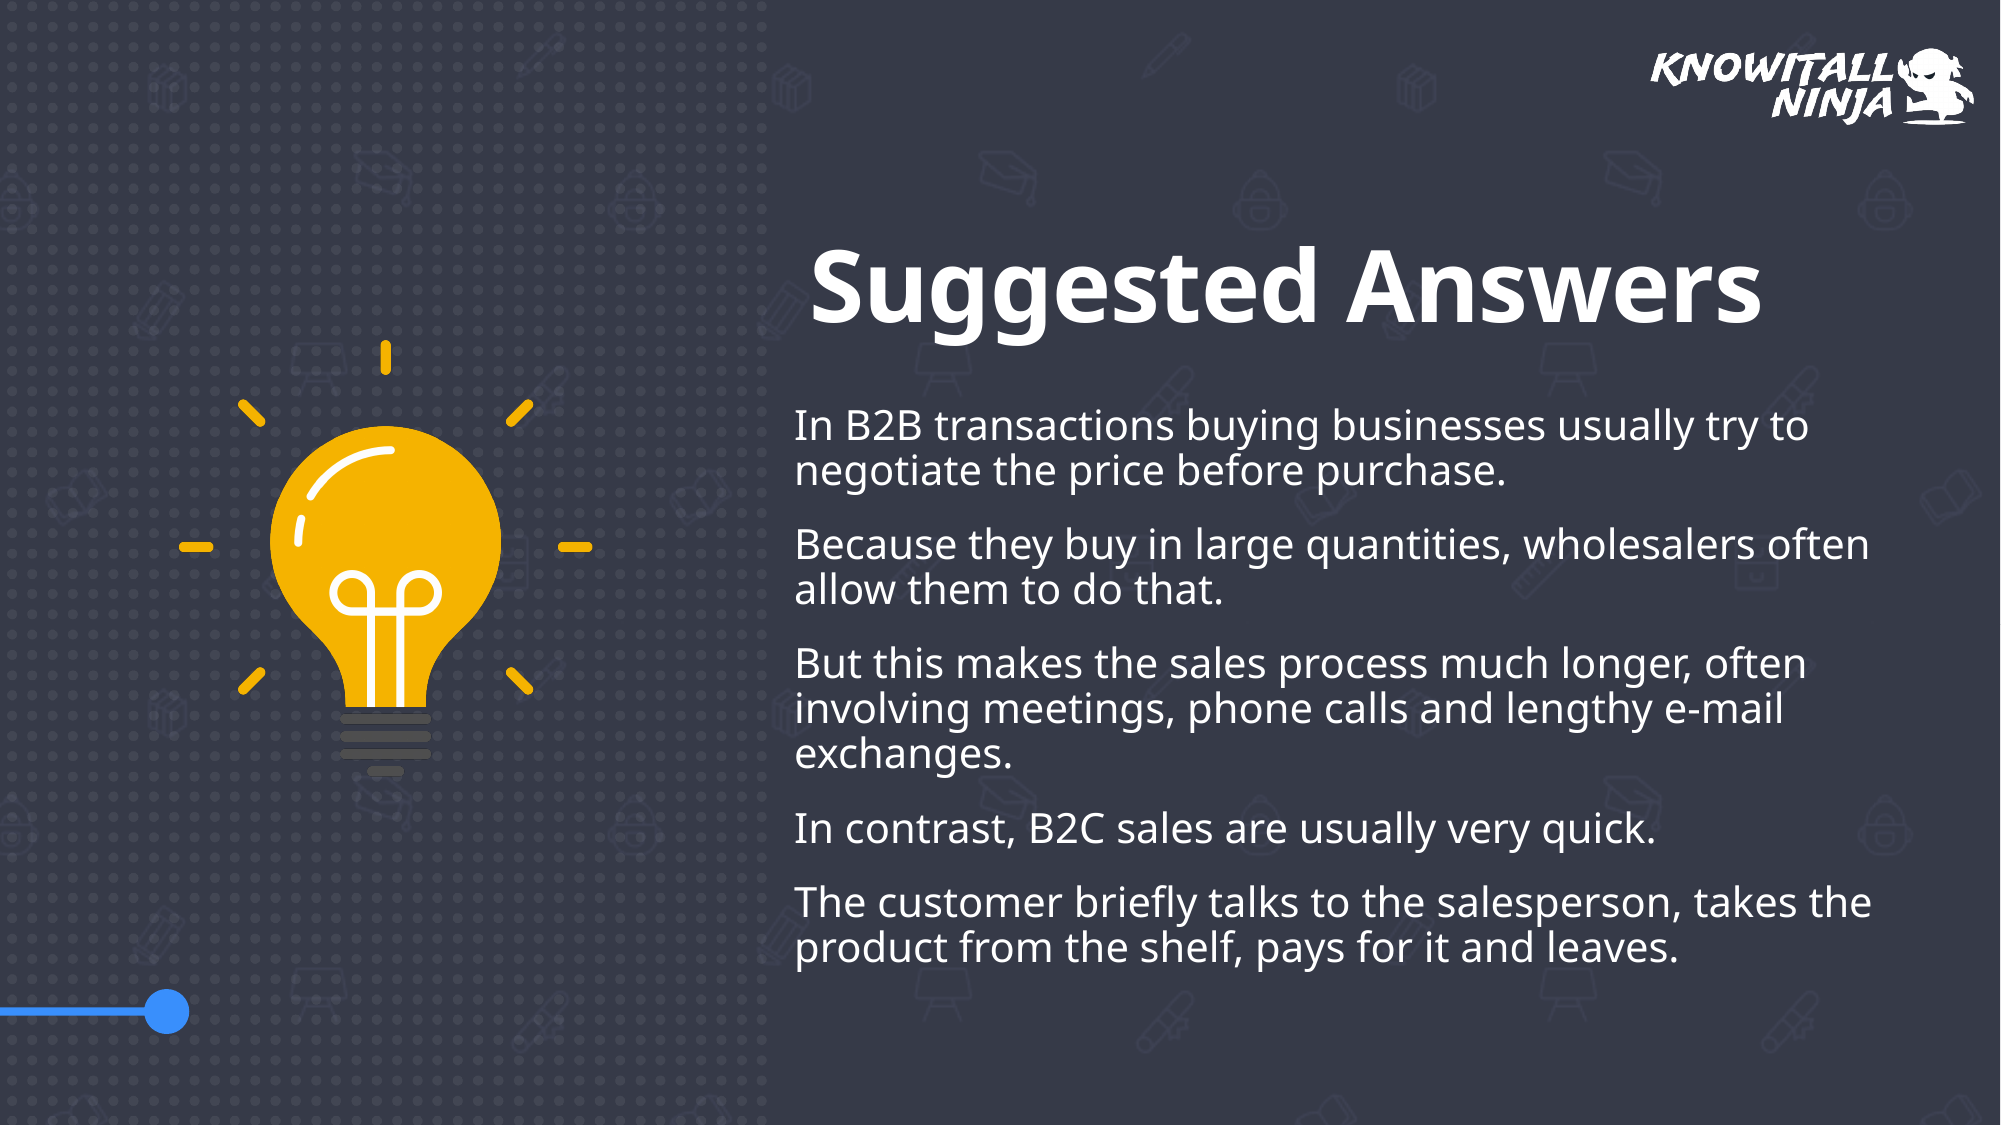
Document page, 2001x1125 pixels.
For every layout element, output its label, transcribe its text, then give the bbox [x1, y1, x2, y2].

list In B2B transactions buying businesses usually try to negotiate the price before purchase. Because they buy in large quantities, wholesalers often allow them to do that. But this makes the sales process much longer, often involving meetings, phone calls and lengthy e-mail exchanges. In contrast, B2C sales are usually very quick. The customer briefly talks to the salesperson, takes the product from the shelf, pays for it and leaves. [794, 397, 1928, 1090]
title Suggested Answers [794, 125, 1928, 351]
picture [0, 0, 2001, 1125]
